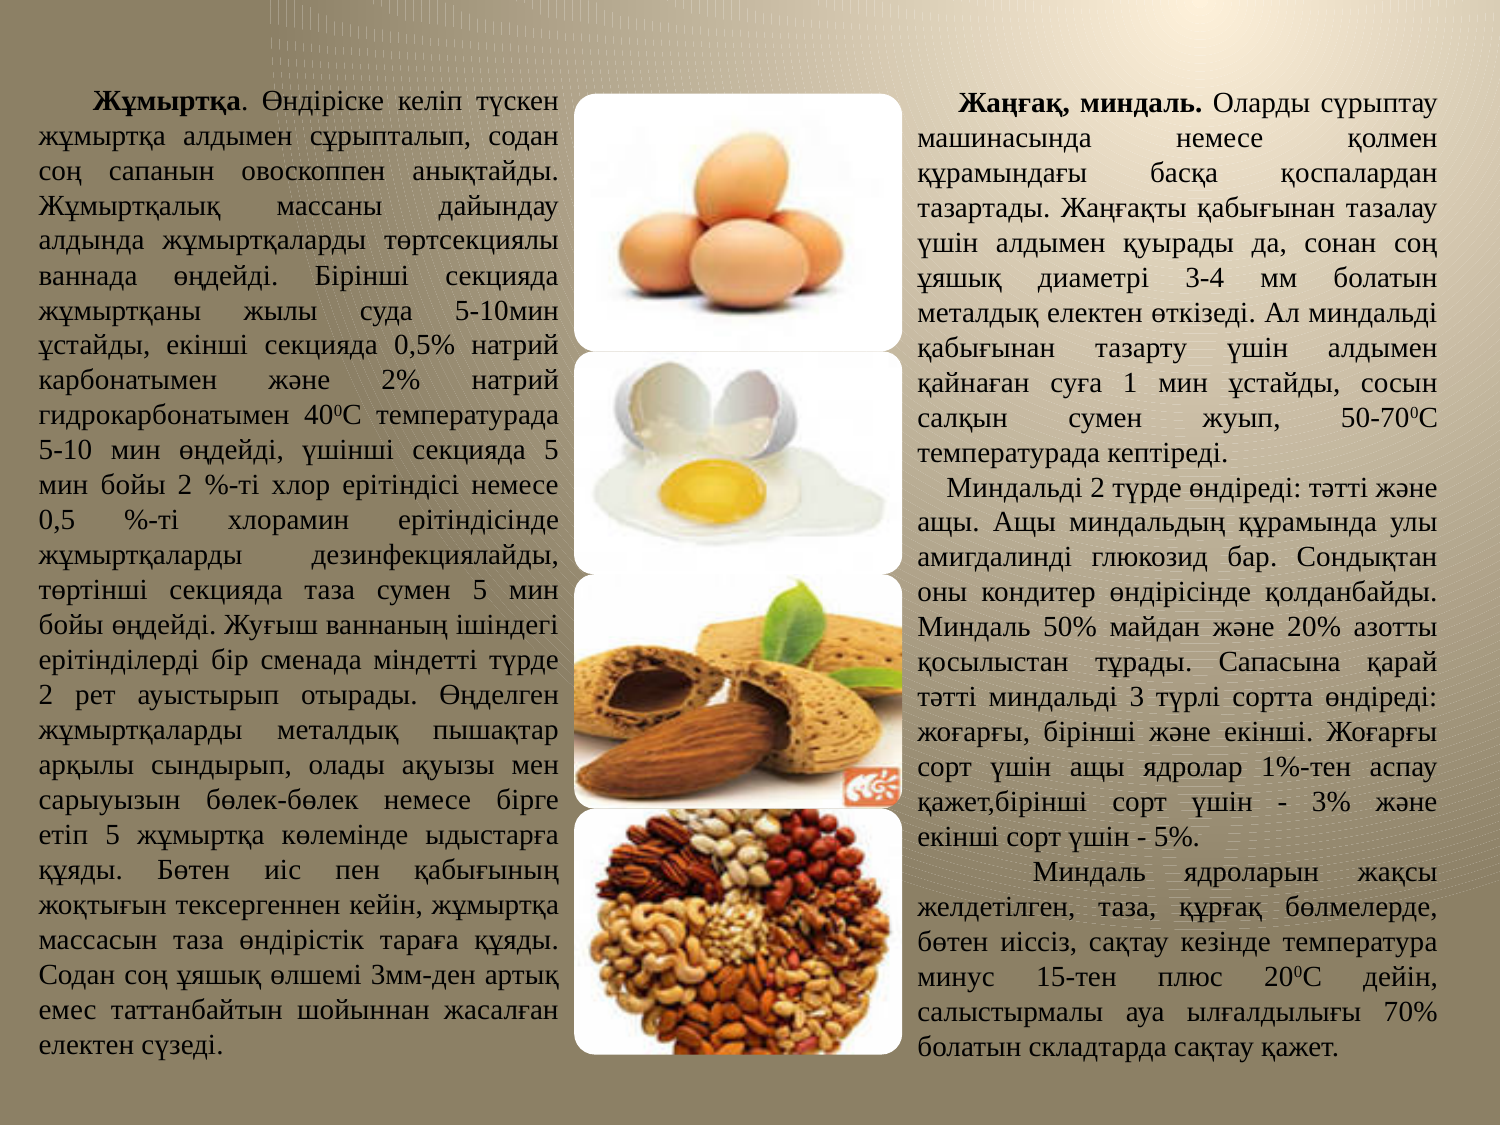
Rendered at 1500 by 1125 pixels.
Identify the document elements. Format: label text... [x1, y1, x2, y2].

text_box Жаңғақ, миндаль. Оларды сүрыптау машинасында немесе қолмен құрамындағы басқа қоспалардан тазартады. Жаңғақты қабығынан тазалау үшін алдымен қуырады да, сонан соң ұяшық диаметрі 3-4 мм болатын металдық електен өткізеді. Ал миндальді қабығынан тазарту үшін алдымен қайнаған суға 1 мин ұстайды, сосын салқын сумен жуып, 50-700С температурада кептіреді. Миндальді 2 түрде өндіреді: тәтті және ащы. Ащы миндальдың құрамында улы амигдалинді глюкозид бар. Сондықтан оны кондитер өндірісінде қолданбайды. Миндаль 50% майдан және 20% азотты қосылыстан тұрады. Сапасына қарай тәтті миндальді 3 түрлі сортта өндіреді: жоғарғы, бірінші және екінші. Жоғарғы сорт үшін ащы ядролар 1%-тен аспау қажет,бірінші сорт үшін - 3% және екінші сорт үшін - 5%. Миндаль ядроларын жақсы желдетілген, таза, құрғақ бөлмелерде, бөтен иіссіз, сақтау кезінде температура минус 15-тен плюс 200С дейін, салыстырмалы ауа ылғалдылығы 70% болатын складтарда сақтау қажет. [902, 75, 1453, 1070]
text_box Жұмыртқа. Өндіріске келіп түскен жұмыртқа алдымен сұрыпталып, содан соң сапанын овоскоппен анықтайды. Жұмыртқалық массаны дайындау алдында жұмыртқаларды төртсекциялы ваннада өңдейді. Бірінші секцияда жұмыртқаны жылы суда 5-10мин ұстайды, екінші секцияда 0,5% натрий карбонатымен және 2% натрий гидрокарбонатымен 400С температурада 5-10 мин өңдейді, үшінші секцияда 5 мин бойы 2 %-ті хлор ерітіндісі немесе 0,5 %-ті хлорамин ерітіндісінде жұмыртқаларды дезинфекциялайды, төртінші секцияда таза сумен 5 мин бойы өңдейді. Жуғыш ваннаның ішіндегі ерітінділерді бір сменада міндетті түрде 2 рет ауыстырып отырады. Өңделген жұмыртқаларды металдық пышақтар арқылы сындырып, олады ақуызы мен сарыуызын бөлек-бөлек немесе бірге етіп 5 жұмыртқа көлемінде ыдыстарға құяды. Бөтен иіс пен қабығының жоқтығын тексергеннен кейін, жұмыртқа массасын таза өндірістік тараға құяды. Содан соң ұяшық өлшемі 3мм-ден артық емес таттанбайтын шойыннан жасалған електен сүзеді. [23, 73, 575, 1068]
picture [574, 93, 903, 1055]
